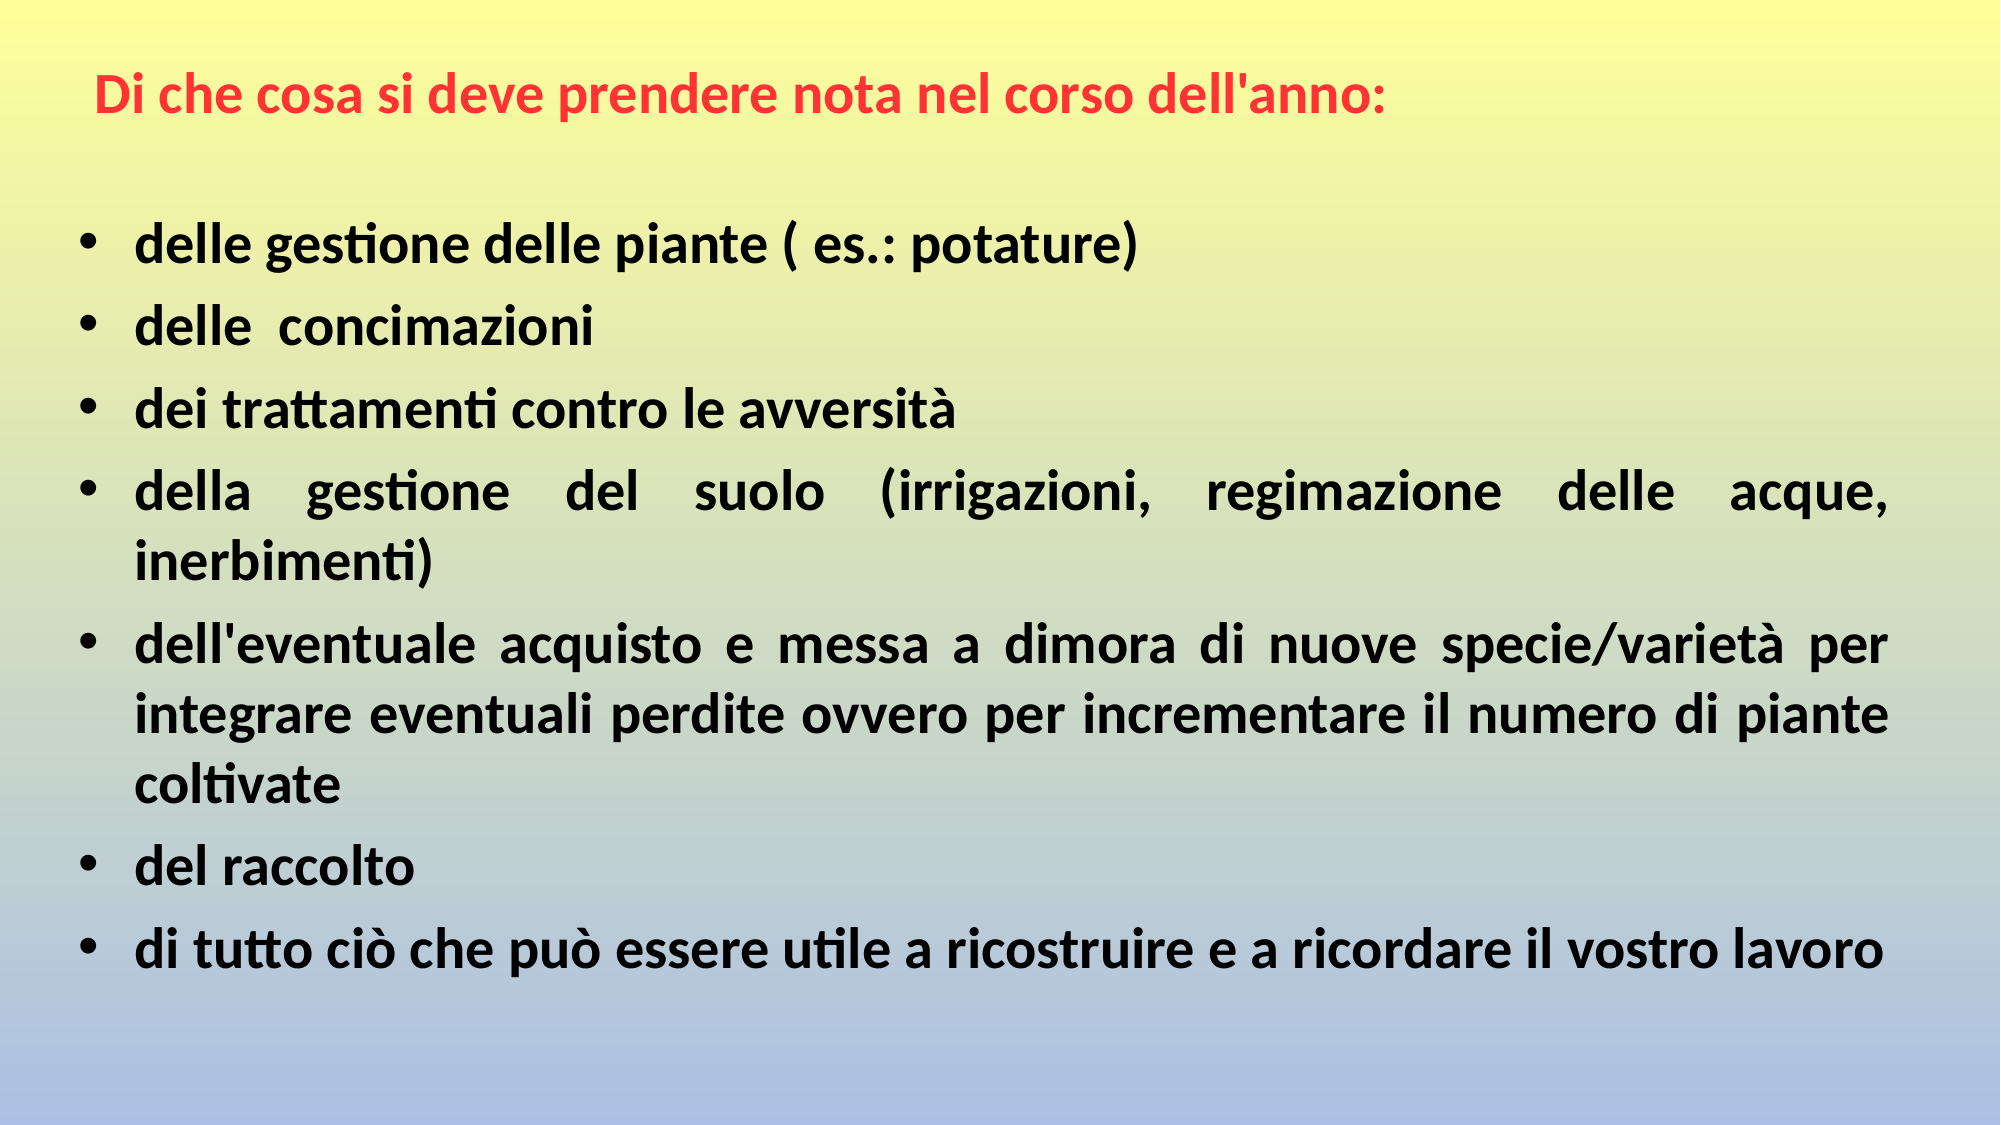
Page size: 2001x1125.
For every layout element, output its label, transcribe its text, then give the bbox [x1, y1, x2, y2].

text_box Di che cosa si deve prendere nota nel corso dell'anno: [79, 47, 1403, 133]
text_box delle gestione delle piante ( es.: potature) delle concimazioni dei trattamenti contro le avversità della gestione del suolo (irrigazioni, regimazione delle acque, inerbimenti) dell'eventuale acquisto e messa a dimora di nuove specie/varietà per integrare eventuali perdite ovvero per incrementare il numero di piante coltivate del raccolto di tutto ciò che può essere utile a ricostruire e a ricordare il vostro lavoro [63, 197, 1906, 988]
